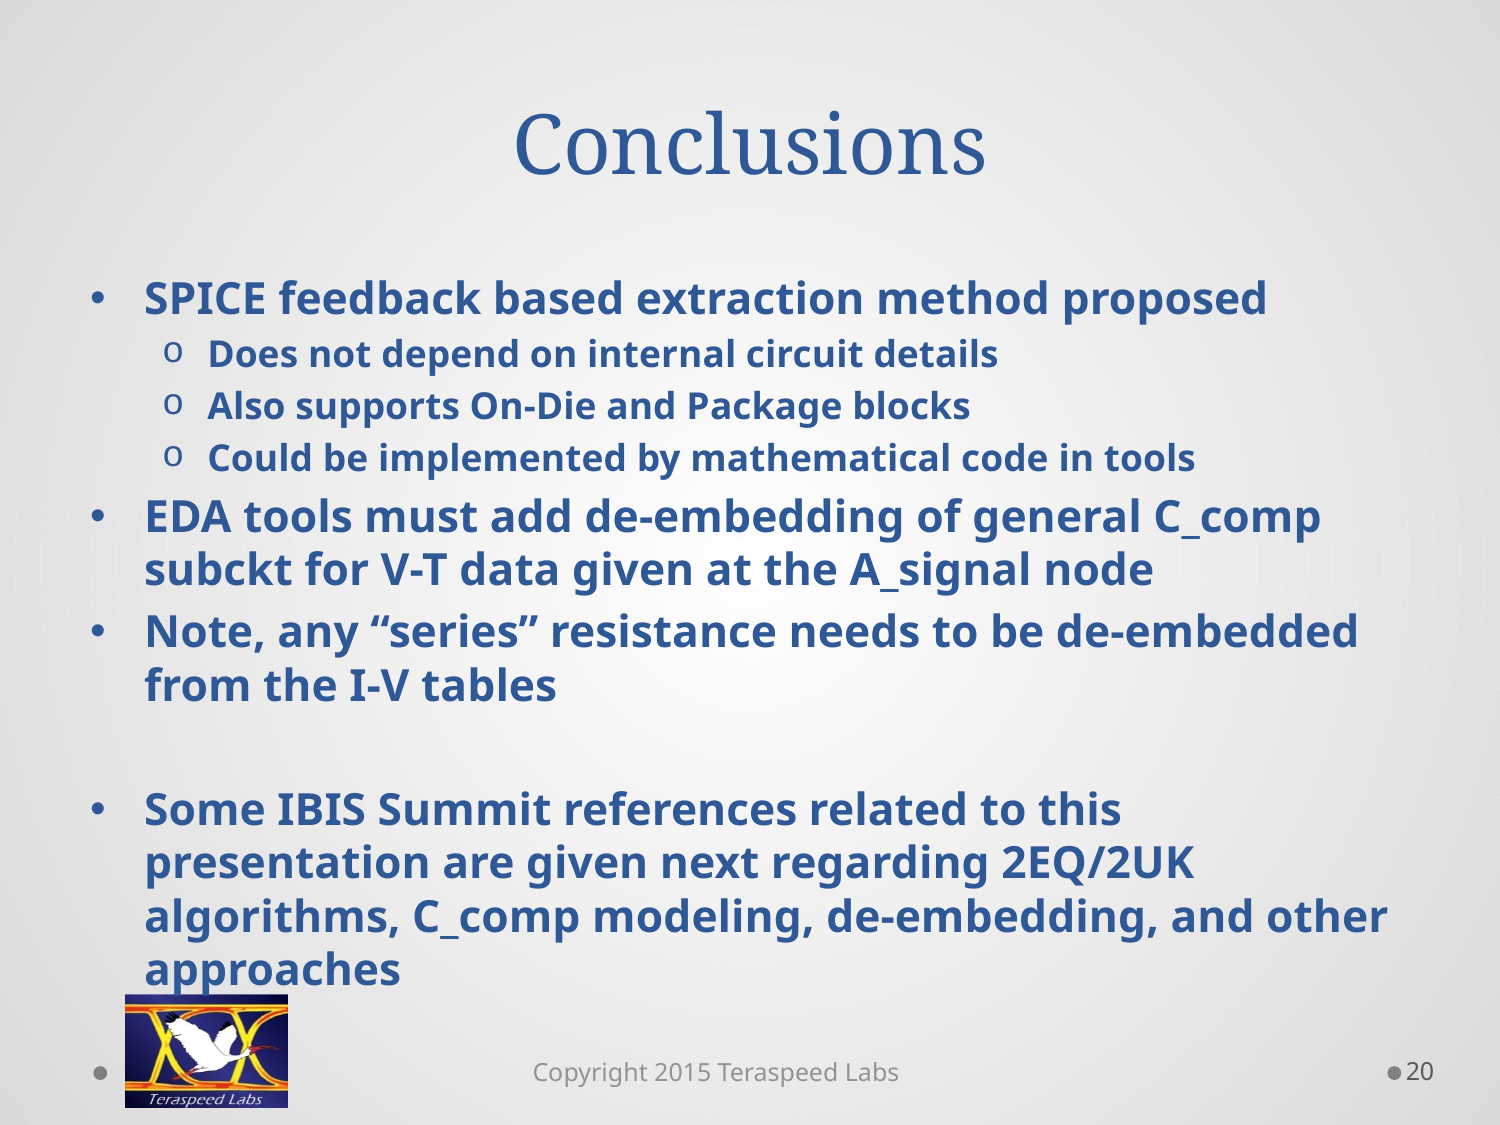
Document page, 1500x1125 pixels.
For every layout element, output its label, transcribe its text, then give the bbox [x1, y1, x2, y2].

slide_number 20 [1401, 1042, 1494, 1103]
list SPICE feedback based extraction method proposed Does not depend on internal circuit details Also supports On-Die and Package blocks Could be implemented by mathematical code in tools EDA tools must add de-embedding of general C_comp subckt for V-T data given at the A_signal node Note, any “series” resistance needs to be de-embedded from the I-V tables Some IBIS Summit references related to this presentation are given next regarding 2EQ/2UK algorithms, C_comp modeling, de-embedding, and other approaches [75, 262, 1425, 1005]
picture [125, 1005, 288, 1108]
title Conclusions [75, 0, 1425, 262]
footer Copyright 2015 Teraspeed Labs [525, 1043, 993, 1103]
